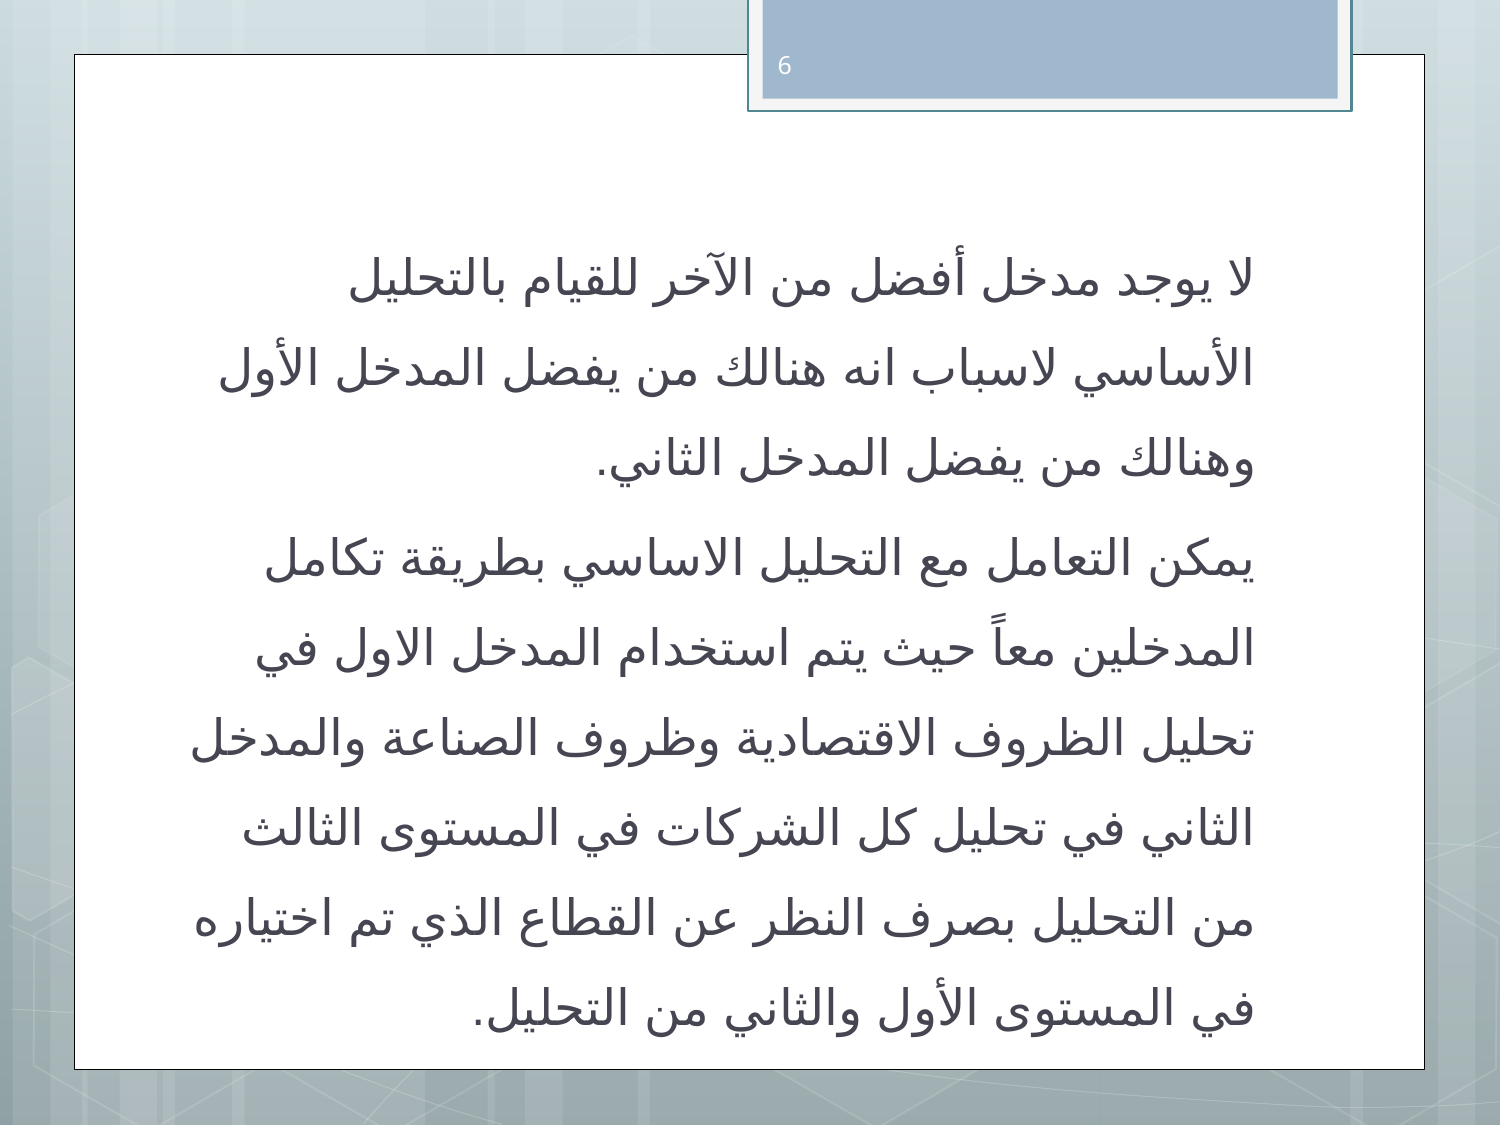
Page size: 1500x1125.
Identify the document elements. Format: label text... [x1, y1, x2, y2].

slide_number 6 [762, 36, 982, 97]
list لا يوجد مدخل أفضل من الآخر للقيام بالتحليل الأساسي لاسباب انه هنالك من يفضل المدخل الأول وهنالك من يفضل المدخل الثاني. يمكن التعامل مع التحليل الاساسي بطريقة تكامل المدخلين معاً حيث يتم استخدام المدخل الاول في تحليل الظروف الاقتصادية وظروف الصناعة والمدخل الثاني في تحليل كل الشركات في المستوى الثالث من التحليل بصرف النظر عن القطاع الذي تم اختياره في المستوى الأول والثاني من التحليل. [171, 208, 1283, 957]
